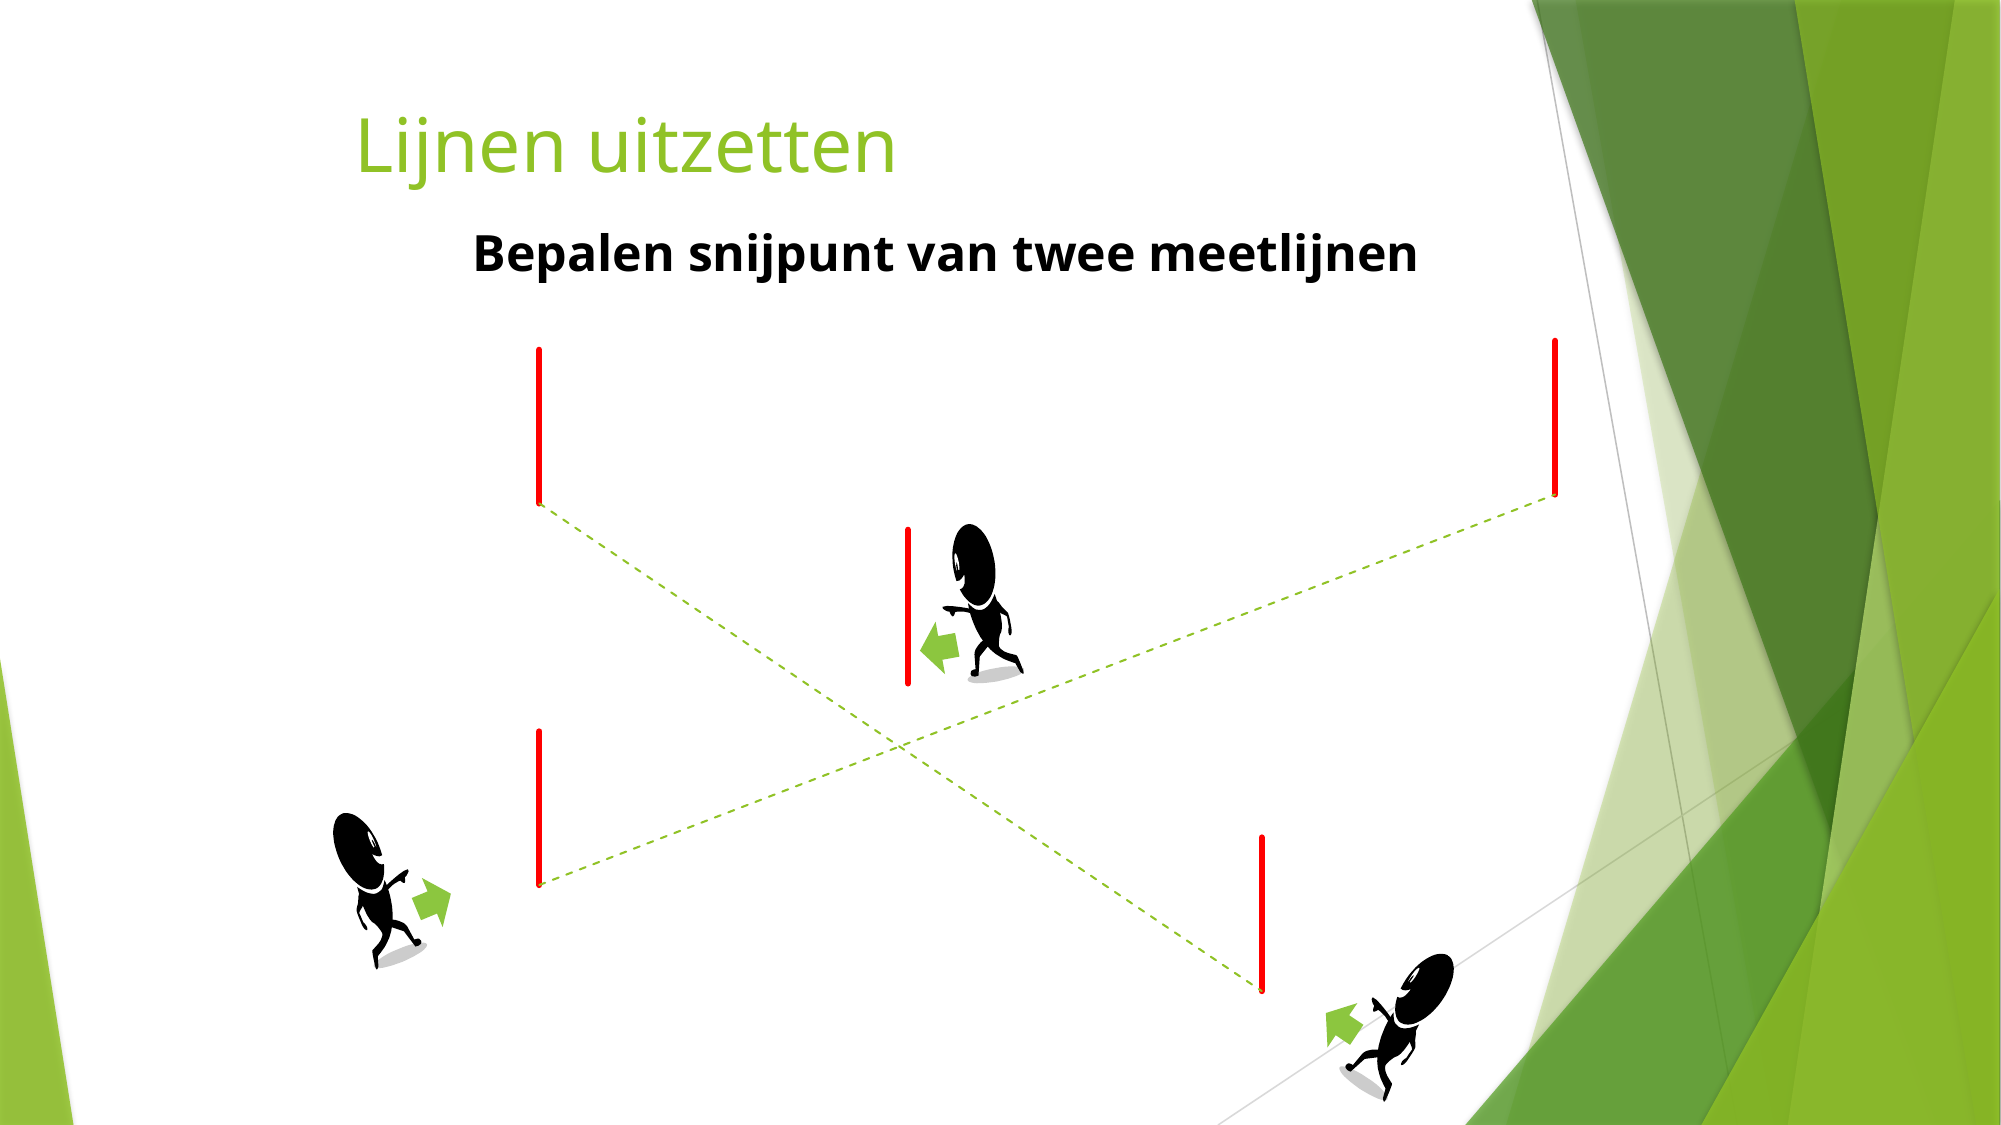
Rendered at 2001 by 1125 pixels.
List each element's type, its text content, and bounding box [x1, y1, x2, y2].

picture [1336, 930, 1437, 1092]
picture [911, 526, 1013, 688]
picture [341, 799, 442, 961]
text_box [538, 892, 1263, 992]
text_box Bepalen snijpunt van twee meetlijnen [458, 214, 1435, 289]
text_box Lijnen uitzetten [340, 89, 915, 195]
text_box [538, 493, 1556, 886]
